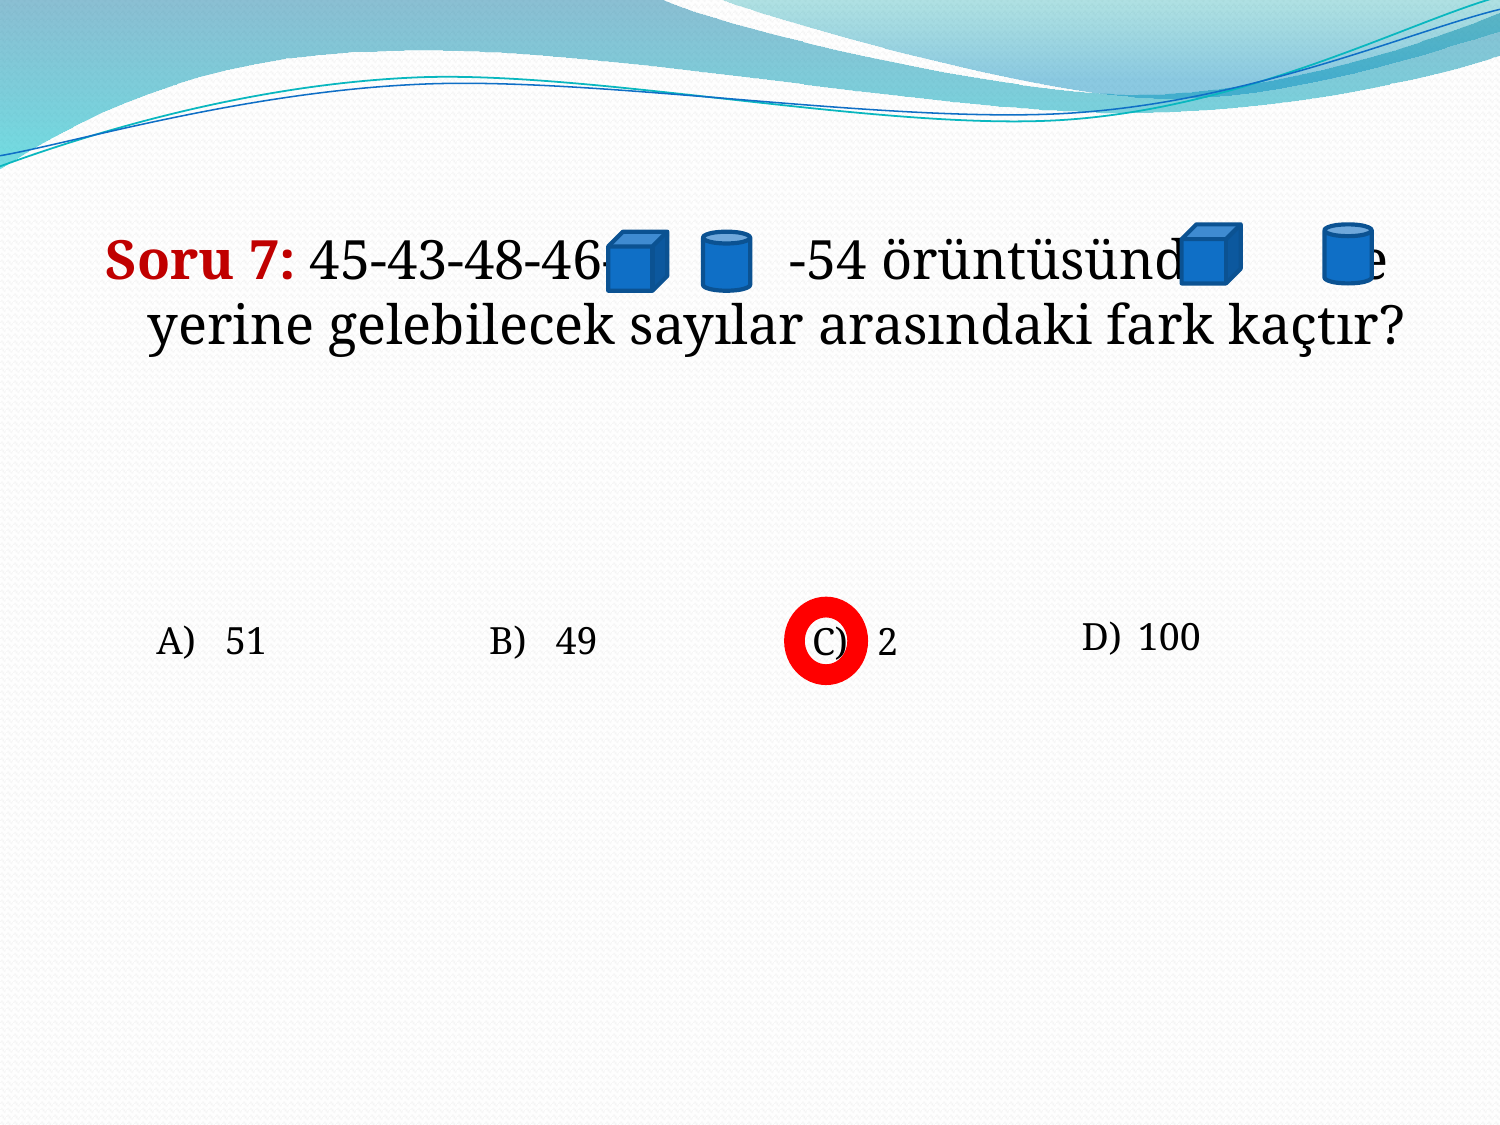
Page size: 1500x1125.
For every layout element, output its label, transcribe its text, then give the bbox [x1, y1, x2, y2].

list Soru 7: 45-43-48-46- - -54 örüntüsünde ve yerine gelebilecek sayılar arasındaki fark kaçtır? [90, 218, 1441, 431]
text_box C) 2 [857, 610, 913, 671]
text_box [1322, 222, 1374, 286]
text_box B) 49 [474, 609, 613, 670]
text_box [784, 596, 869, 686]
text_box [1179, 222, 1243, 286]
text_box 100 [1066, 605, 1216, 665]
text_box [700, 229, 753, 293]
text_box C) 2 [805, 618, 847, 664]
text_box [606, 229, 670, 293]
text_box A) 51 [141, 609, 282, 670]
